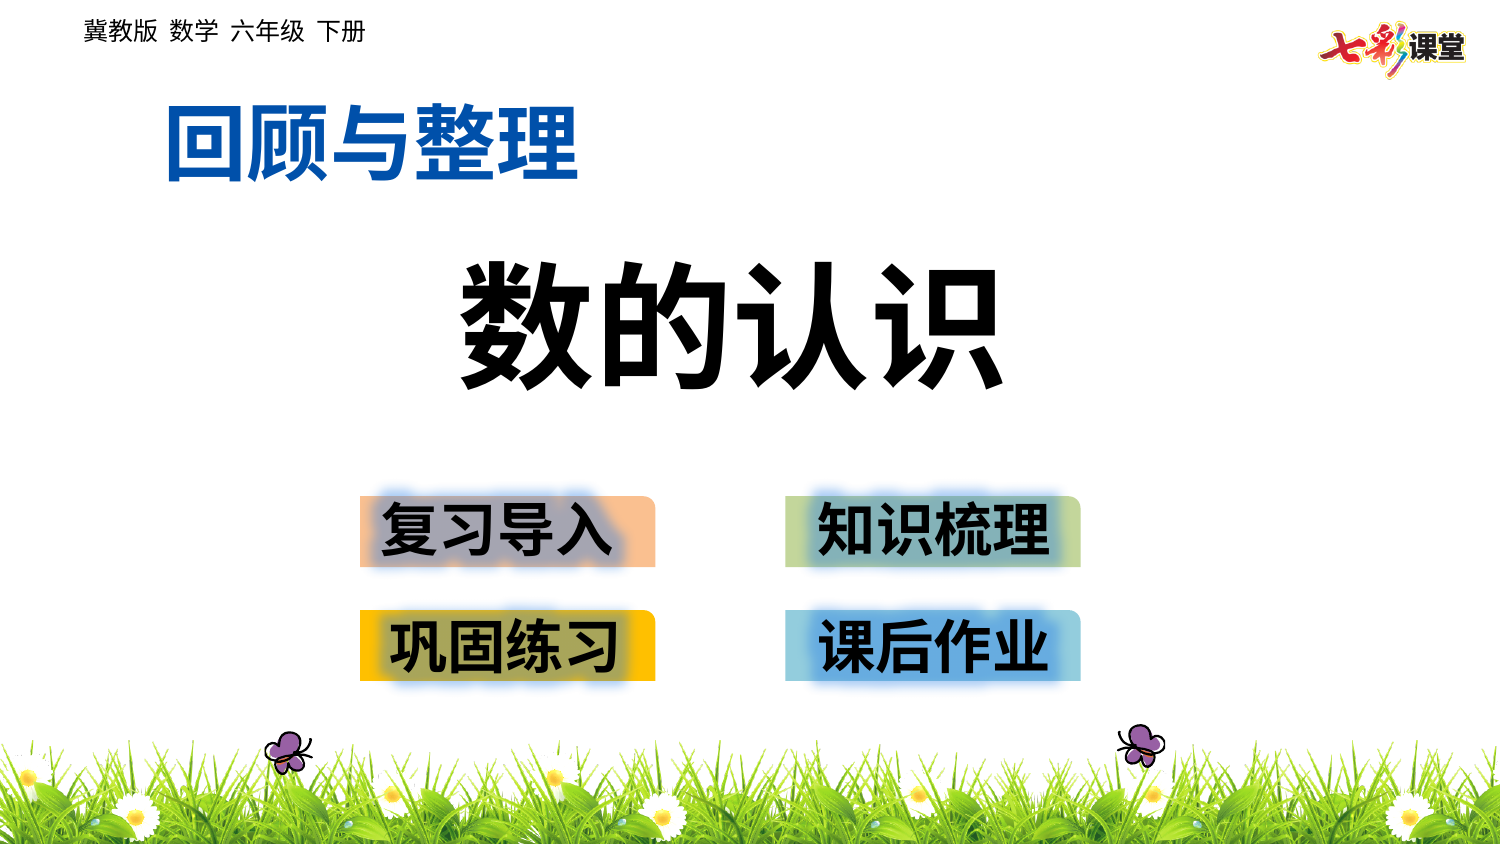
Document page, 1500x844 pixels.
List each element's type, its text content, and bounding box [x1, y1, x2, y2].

text_box 数的认识 [446, 235, 1020, 412]
text_box 巩固练习 [370, 598, 642, 693]
text_box 回顾与整理 [152, 85, 592, 197]
picture [0, 723, 1500, 844]
text_box [653, 497, 658, 570]
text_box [0, 0, 904, 70]
text_box 知识梳理 [798, 481, 1071, 575]
picture [1316, 20, 1468, 80]
text_box 复习导入 [361, 481, 634, 575]
text_box 课后作业 [798, 598, 1070, 693]
